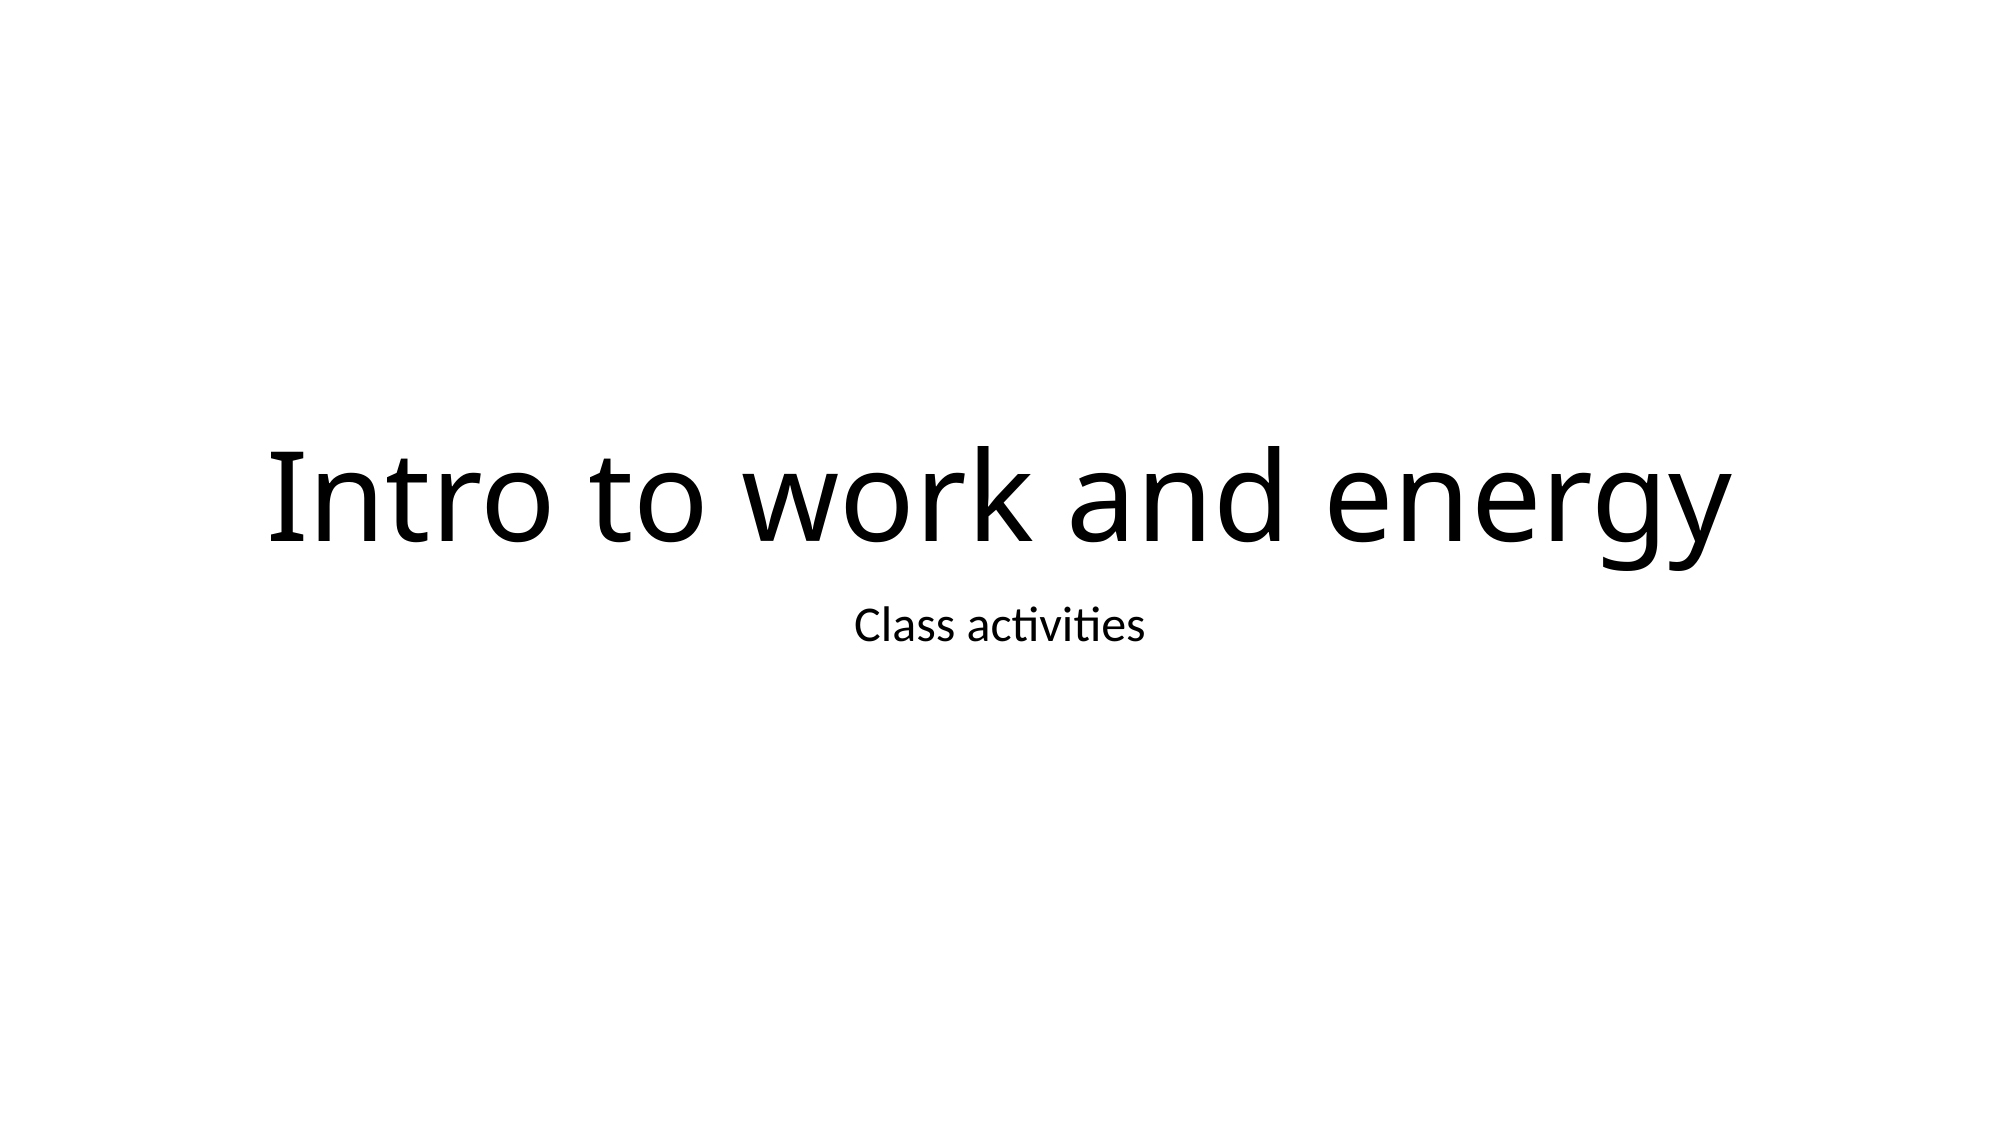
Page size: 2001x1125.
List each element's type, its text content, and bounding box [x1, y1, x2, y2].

subtitle Class activities [249, 590, 1750, 863]
title Intro to work and energy [249, 184, 1750, 576]
